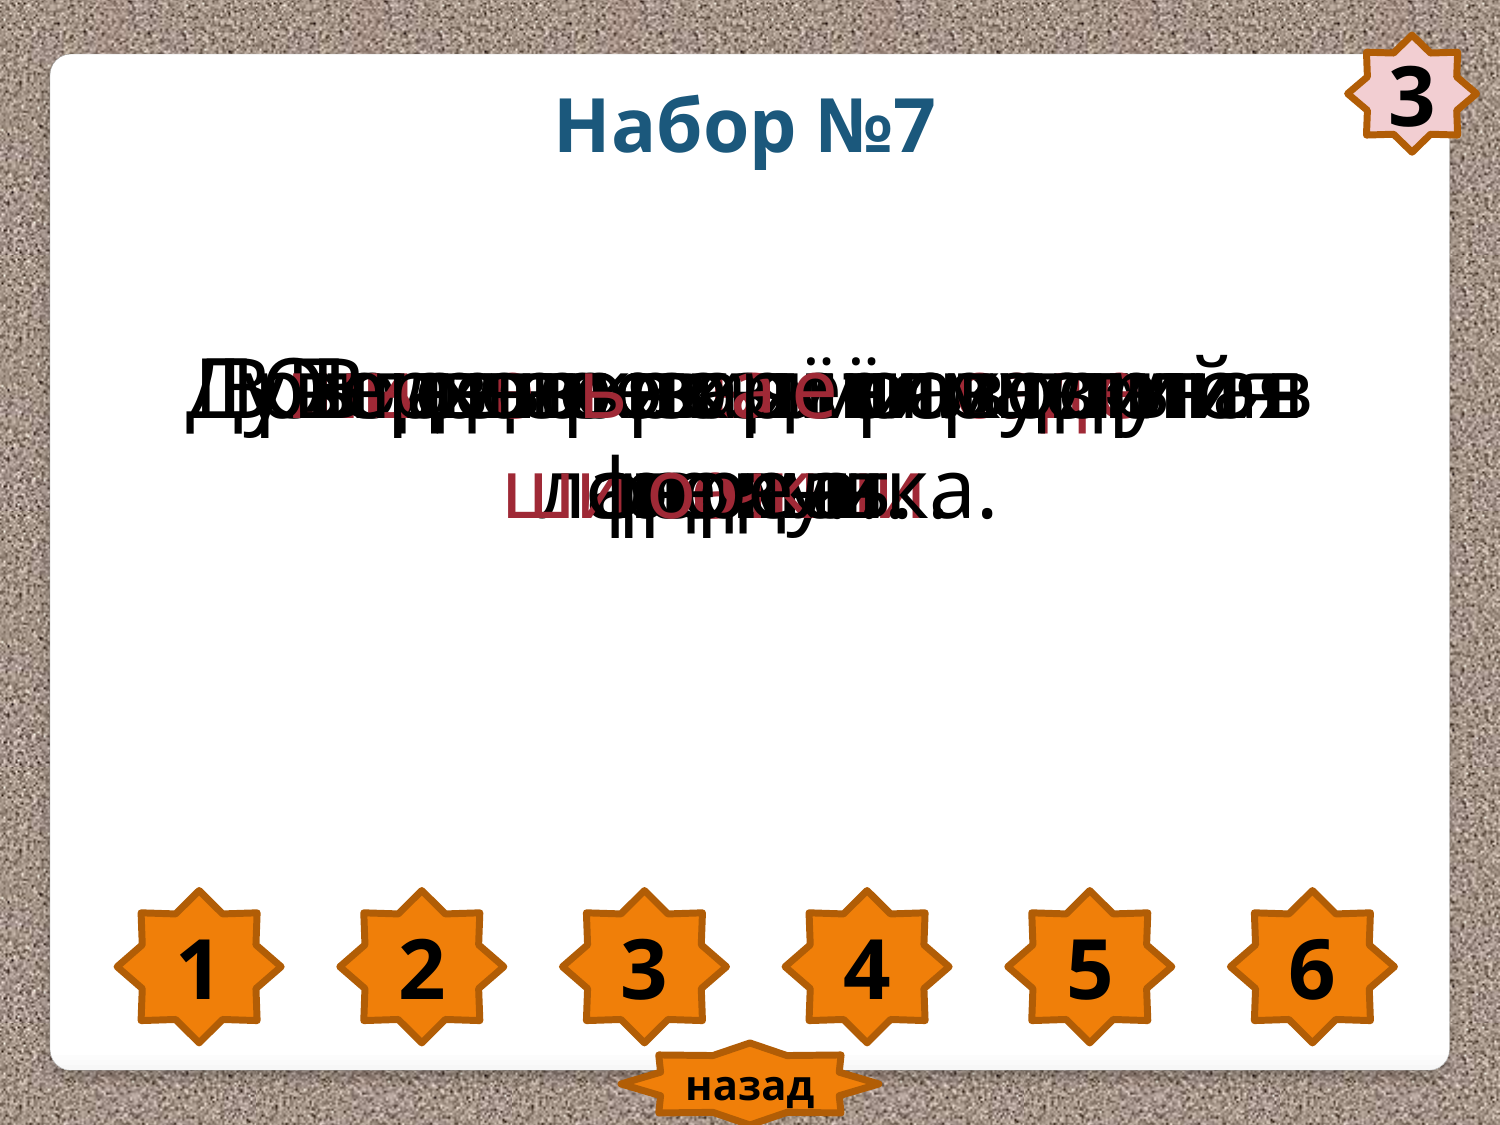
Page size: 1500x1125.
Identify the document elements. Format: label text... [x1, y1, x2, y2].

text_box В верховьях реки водится форель. [163, 328, 1336, 543]
text_box 3 [1344, 31, 1481, 156]
text_box 5 [1004, 887, 1176, 1047]
picture [0, 0, 1500, 1125]
text_box 3 [558, 887, 730, 1047]
text_box 4 [781, 887, 953, 1047]
text_box 6 [1226, 887, 1398, 1047]
text_box Набор №7 [538, 70, 953, 176]
text_box 1 [113, 887, 285, 1047]
text_box назад [617, 1039, 883, 1125]
text_box 2 [336, 887, 508, 1047]
